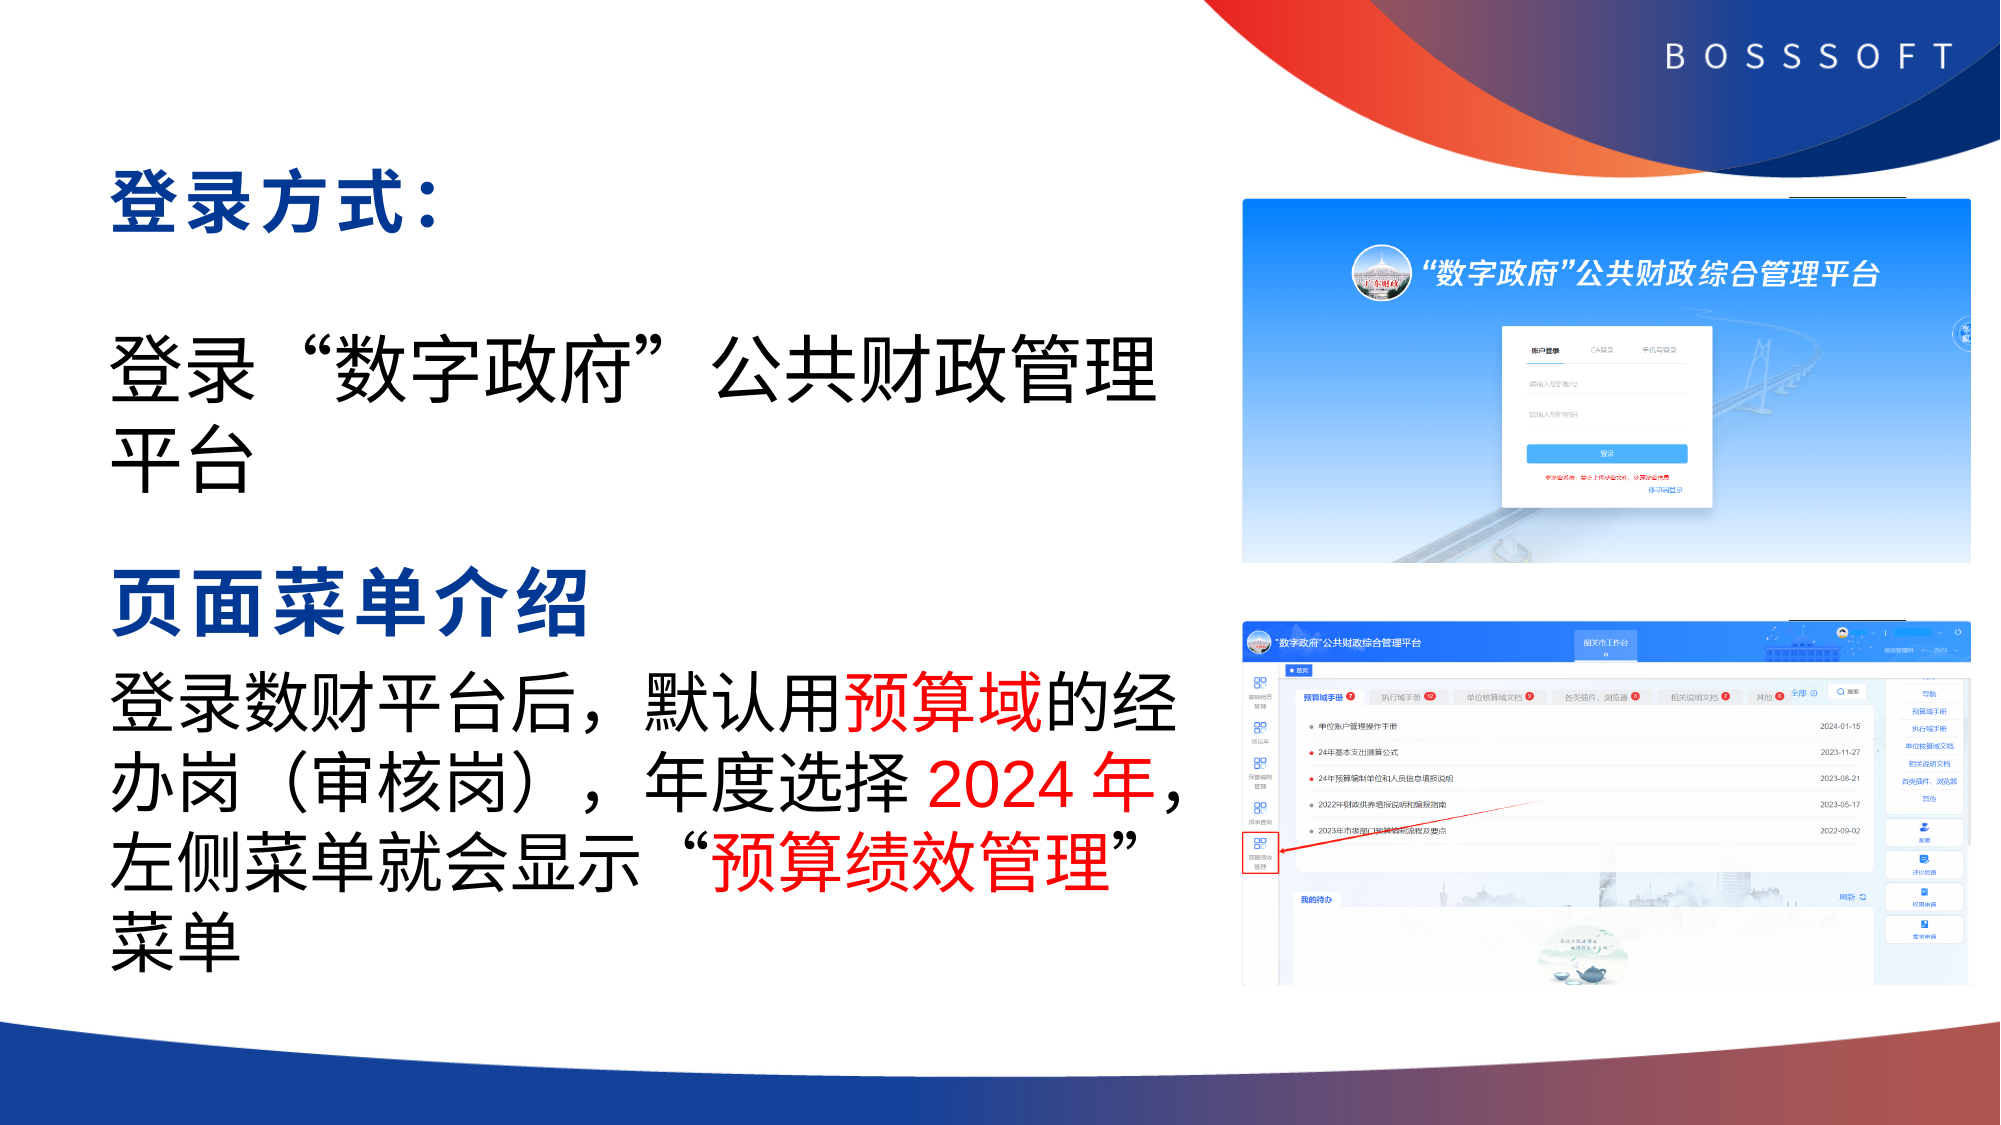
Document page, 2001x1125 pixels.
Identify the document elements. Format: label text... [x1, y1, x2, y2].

text_box 页面菜单介绍 [95, 547, 1095, 653]
text_box 登录“数字政府”公共财政管理平台 [93, 314, 1230, 431]
text_box 登录数财平台后，默认用预算域的经办岗（审核岗），年度选择2024年，左侧菜单就会显示“预算绩效管理”菜单 [95, 653, 1230, 986]
title 登录方式： [95, 139, 1230, 256]
picture [0, 0, 2001, 1125]
